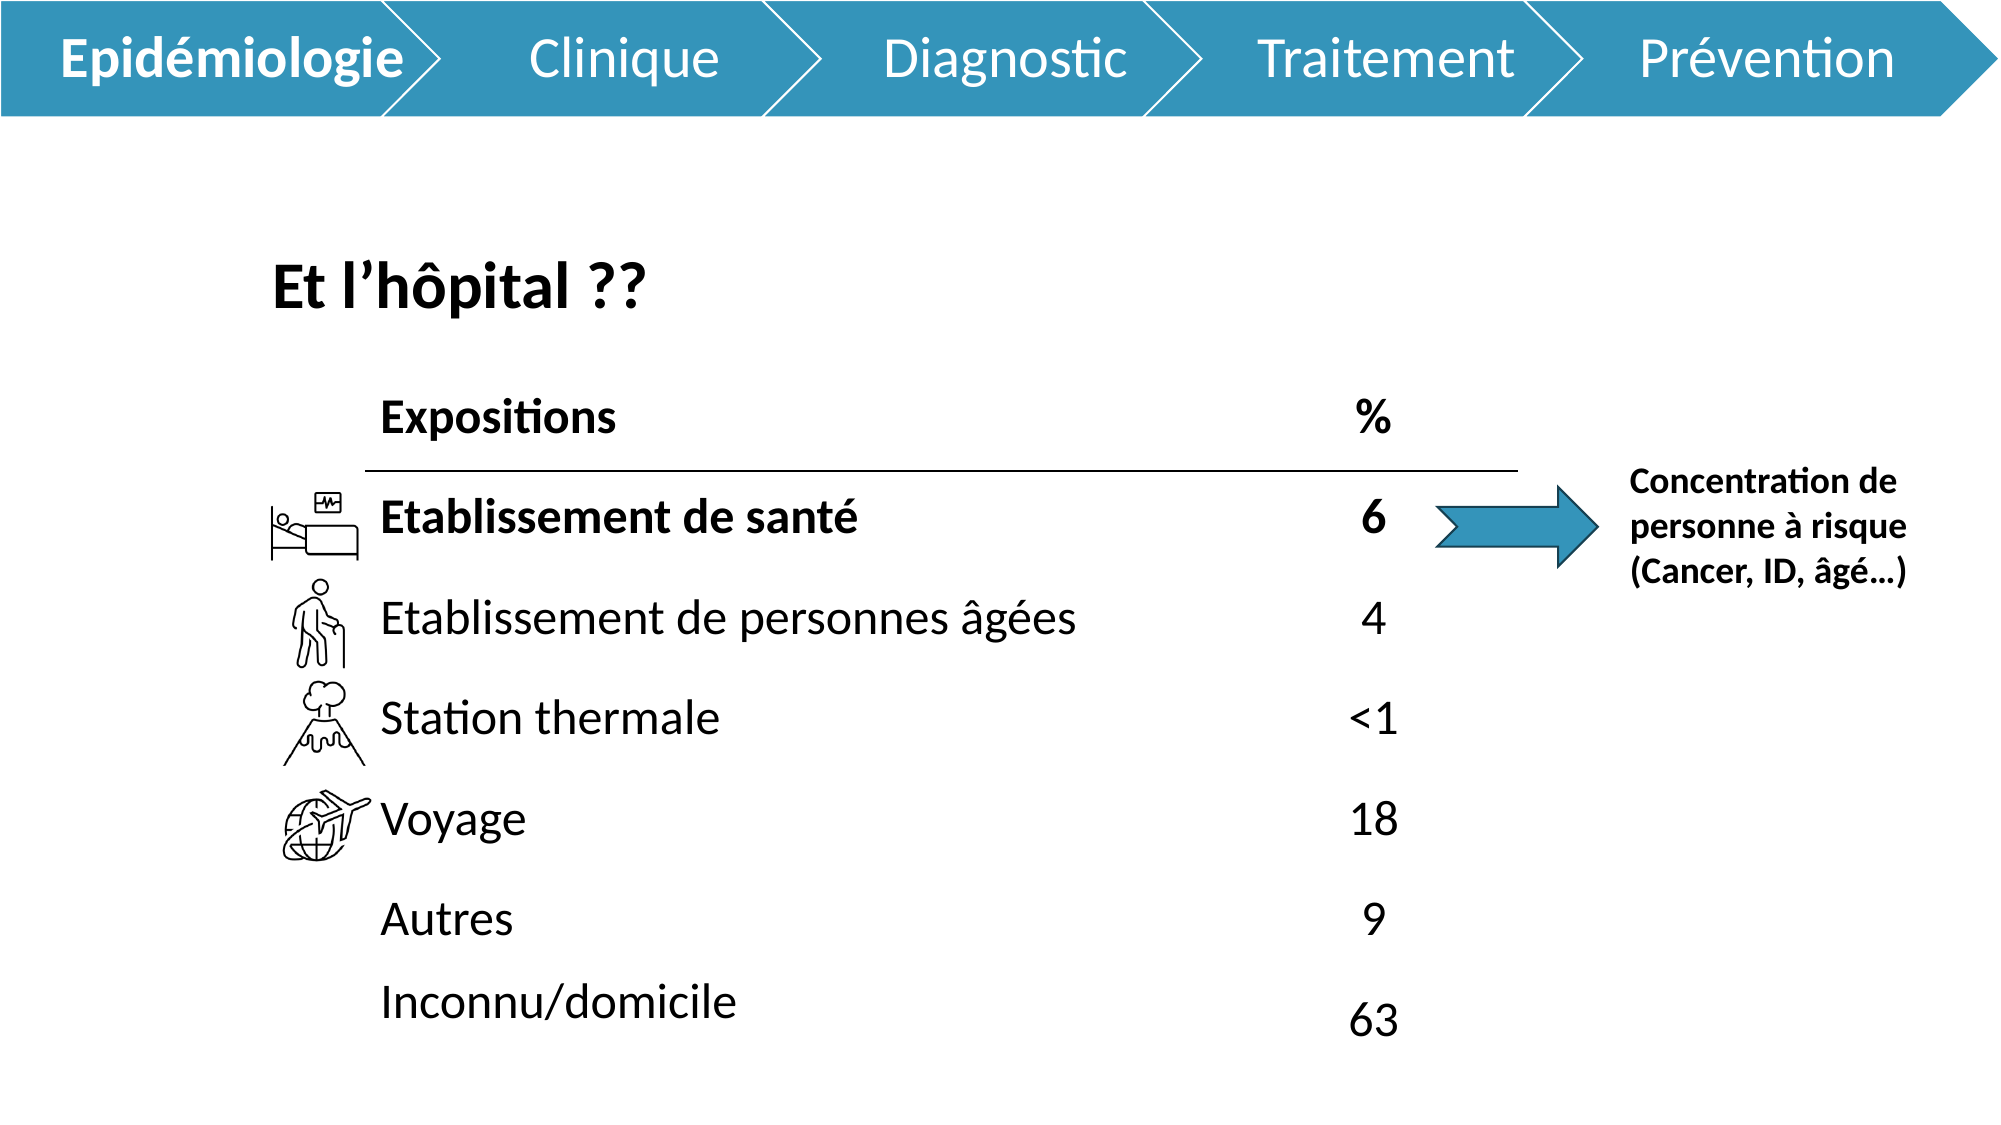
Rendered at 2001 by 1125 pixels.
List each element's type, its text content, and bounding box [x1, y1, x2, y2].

table_cell 4 [1230, 572, 1518, 672]
picture [264, 476, 375, 876]
table_cell 9 [1230, 873, 1518, 973]
table_header % [1230, 371, 1518, 470]
table_header Expositions [365, 371, 1230, 470]
table_cell Etablissement de santé [365, 472, 1230, 572]
table_cell 6 [1230, 472, 1518, 572]
table_cell Etablissement de personnes âgées [369, 572, 1230, 672]
table_cell Voyage [374, 773, 1230, 873]
table_cell Station thermale [369, 672, 1230, 773]
text_box [1434, 484, 1600, 569]
table_cell Autres [365, 873, 1230, 973]
text_box Et l’hôpital ?? [257, 234, 804, 329]
table_cell <1 [1230, 672, 1518, 773]
table_cell 18 [1230, 773, 1518, 873]
table_cell 63 [1230, 973, 1518, 1074]
text_box Concentration de personne à risque (Cancer, ID, âgé…) [1615, 448, 1966, 599]
table_cell Inconnu/domicile [365, 973, 1230, 1074]
